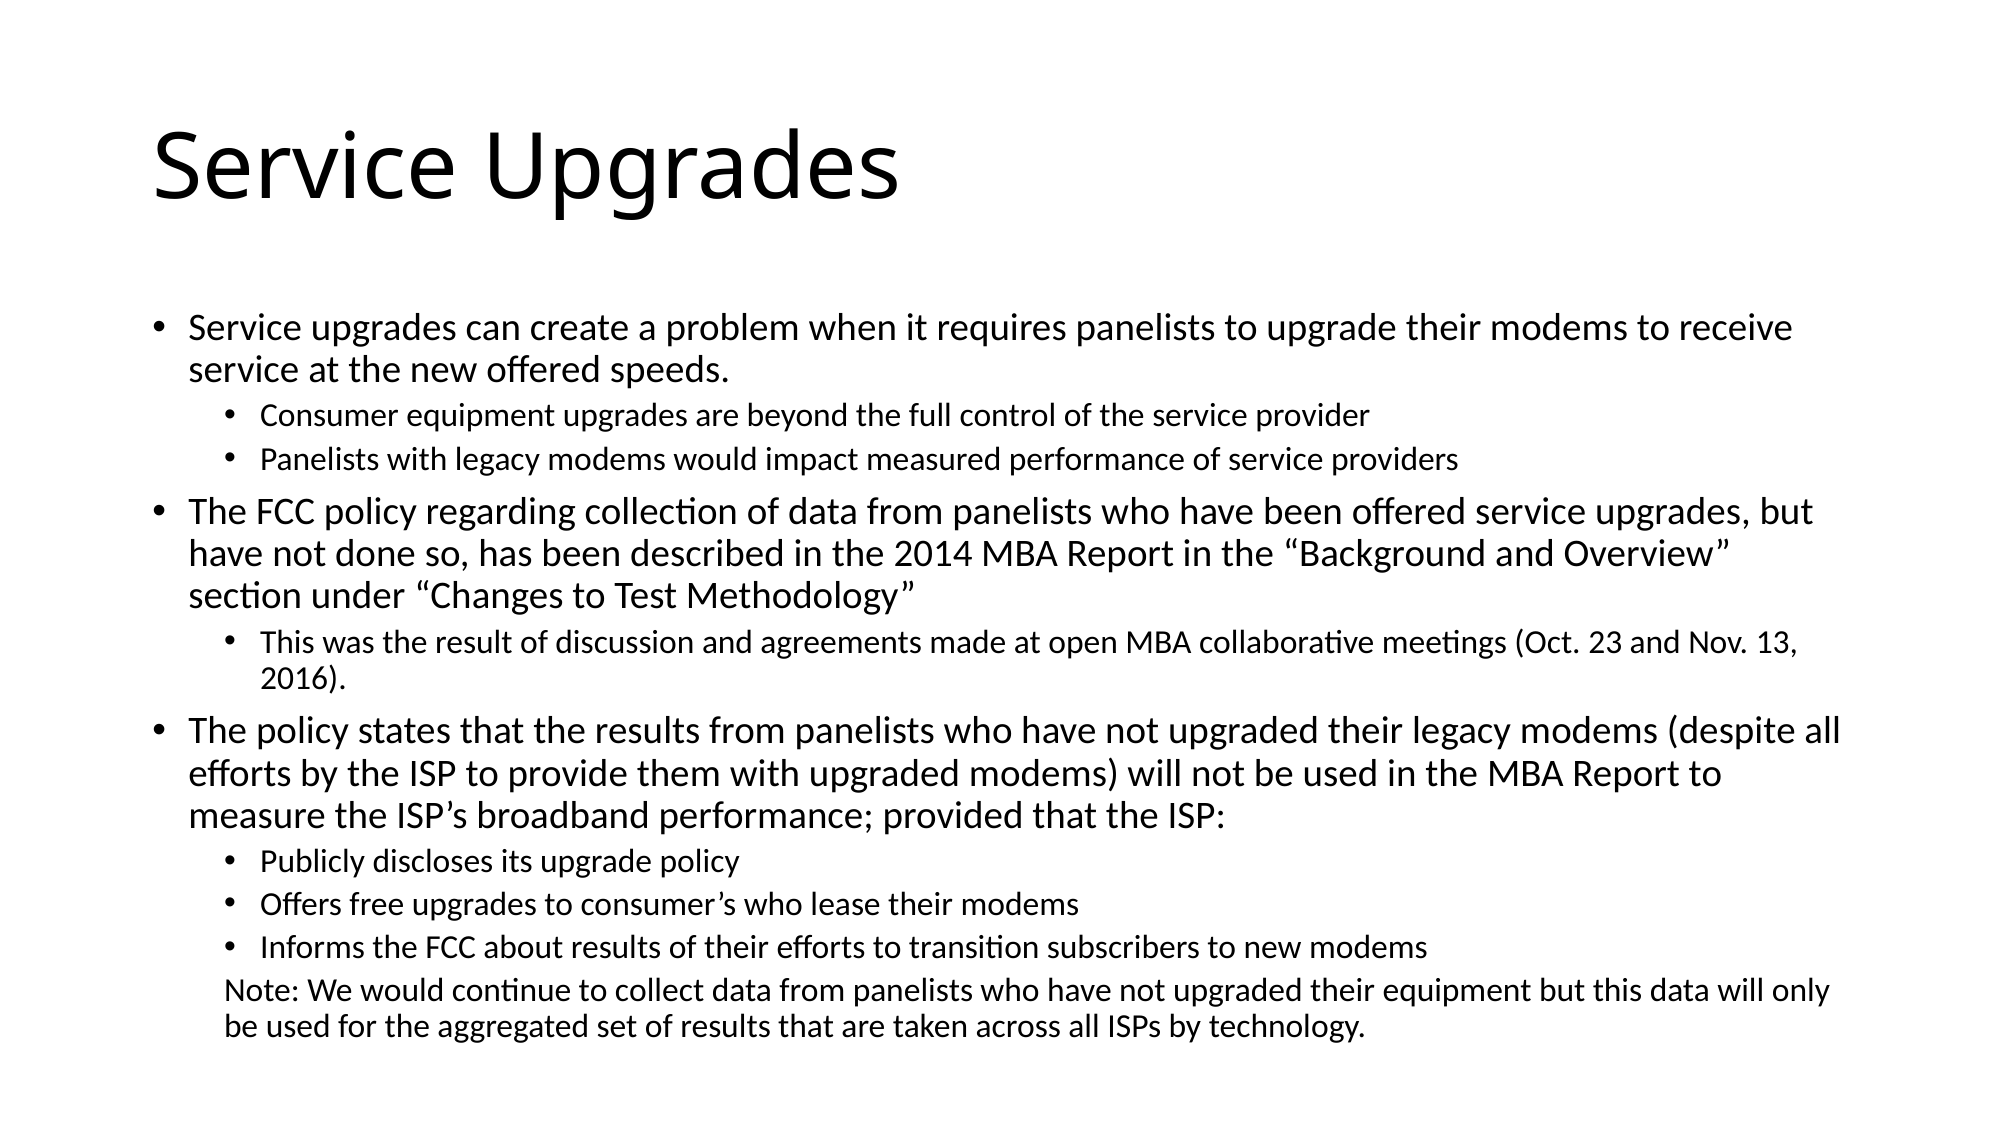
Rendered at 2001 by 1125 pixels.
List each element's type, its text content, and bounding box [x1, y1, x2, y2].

list Service upgrades can create a problem when it requires panelists to upgrade their modems to receive service at the new offered speeds. Consumer equipment upgrades are beyond the full control of the service provider Panelists with legacy modems would impact measured performance of service providers The FCC policy regarding collection of data from panelists who have been offered service upgrades, but have not done so, has been described in the 2014 MBA Report in the “Background and Overview” section under “Changes to Test Methodology” This was the result of discussion and agreements made at open MBA collaborative meetings (Oct. 23 and Nov. 13, 2016). The policy states that the results from panelists who have not upgraded their legacy modems (despite all efforts by the ISP to provide them with upgraded modems) will not be used in the MBA Report to measure the ISP’s broadband performance; provided that the ISP: Publicly discloses its upgrade policy Offers free upgrades to consumer’s who lease their modems Informs the FCC about results of their efforts to transition subscribers to new modems Note: We would continue to collect data from panelists who have not upgraded their equipment but this data will only be used for the aggregated set of results that are taken across all ISPs by technology. [137, 299, 1863, 1060]
title Service Upgrades [137, 59, 1863, 278]
